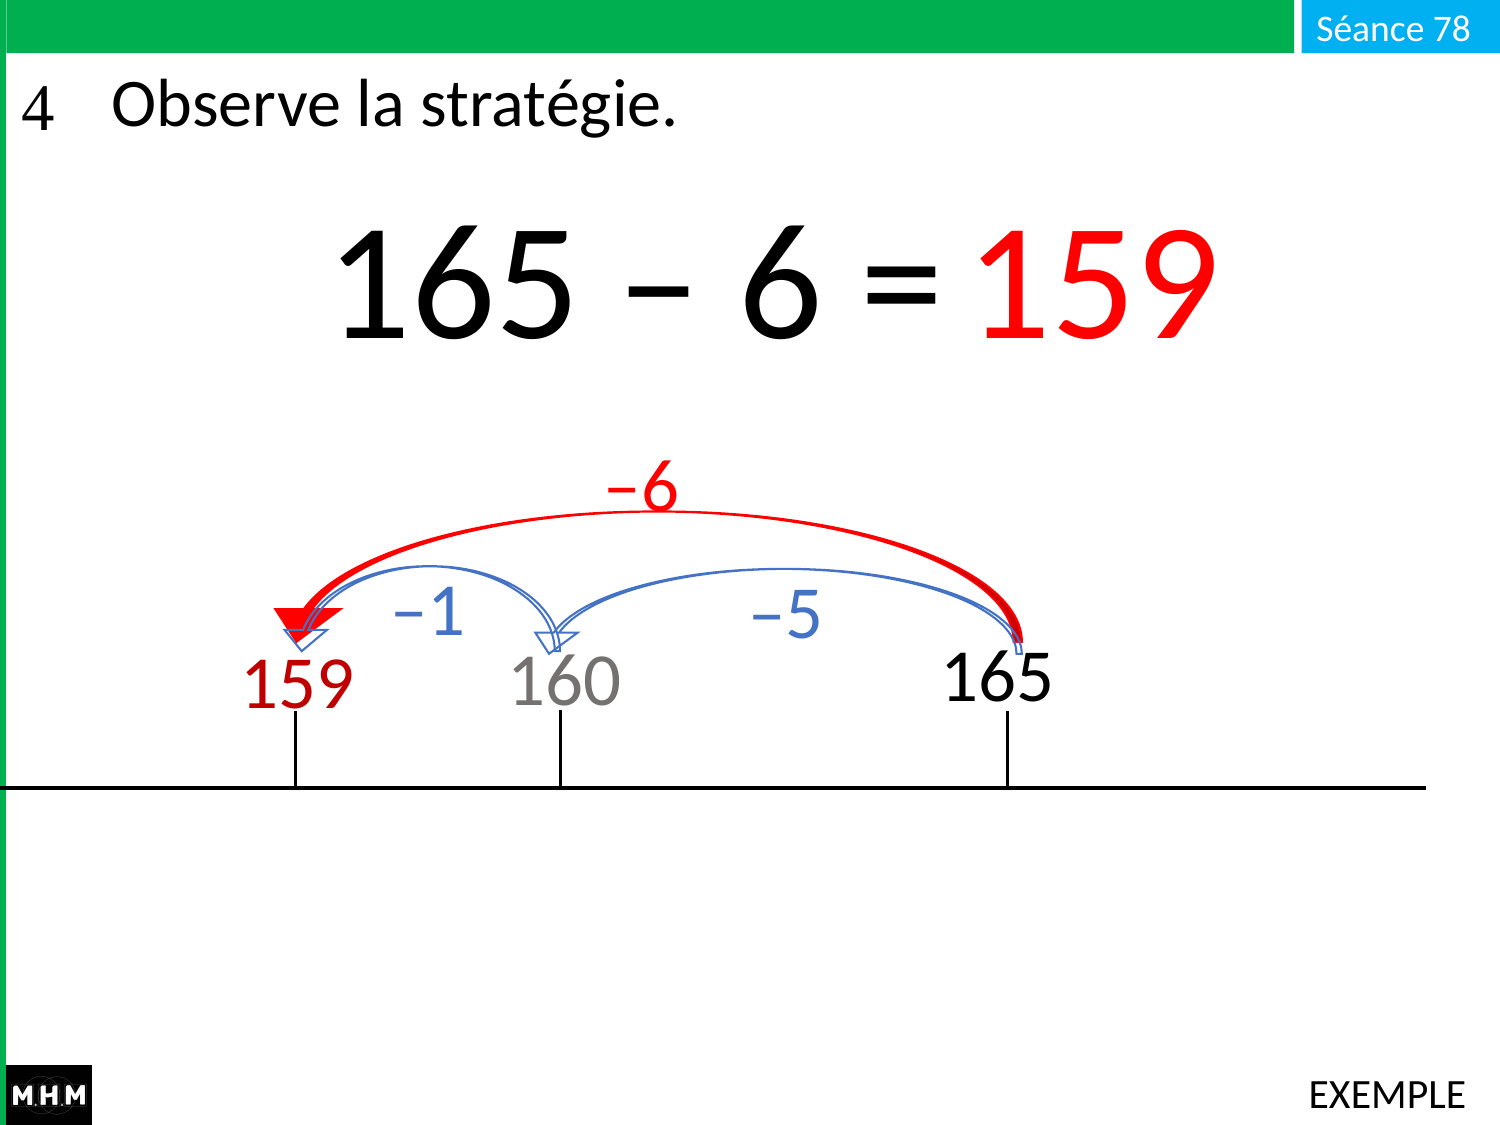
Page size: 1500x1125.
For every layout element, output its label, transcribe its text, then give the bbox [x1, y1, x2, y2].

text_box –1 [375, 553, 525, 658]
text_box 165 – 6 = … [311, 164, 952, 379]
text_box [557, 569, 733, 647]
list EXEMPLE [1275, 1064, 1500, 1125]
text_box 159 [225, 626, 380, 709]
text_box [303, 572, 375, 626]
text_box [525, 591, 562, 653]
picture [6, 1065, 92, 1125]
text_box [386, 512, 589, 553]
text_box [533, 631, 553, 656]
text_box 160 [492, 623, 647, 709]
text_box [889, 576, 1023, 655]
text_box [0, 709, 1427, 789]
title Observe la stratégie. [96, 60, 1391, 150]
text_box [273, 557, 375, 626]
text_box [744, 513, 1023, 643]
text_box –5 [733, 555, 889, 661]
text_box 165 [925, 618, 1080, 709]
text_box –6 [589, 428, 744, 534]
text_box 159 [952, 164, 1341, 379]
